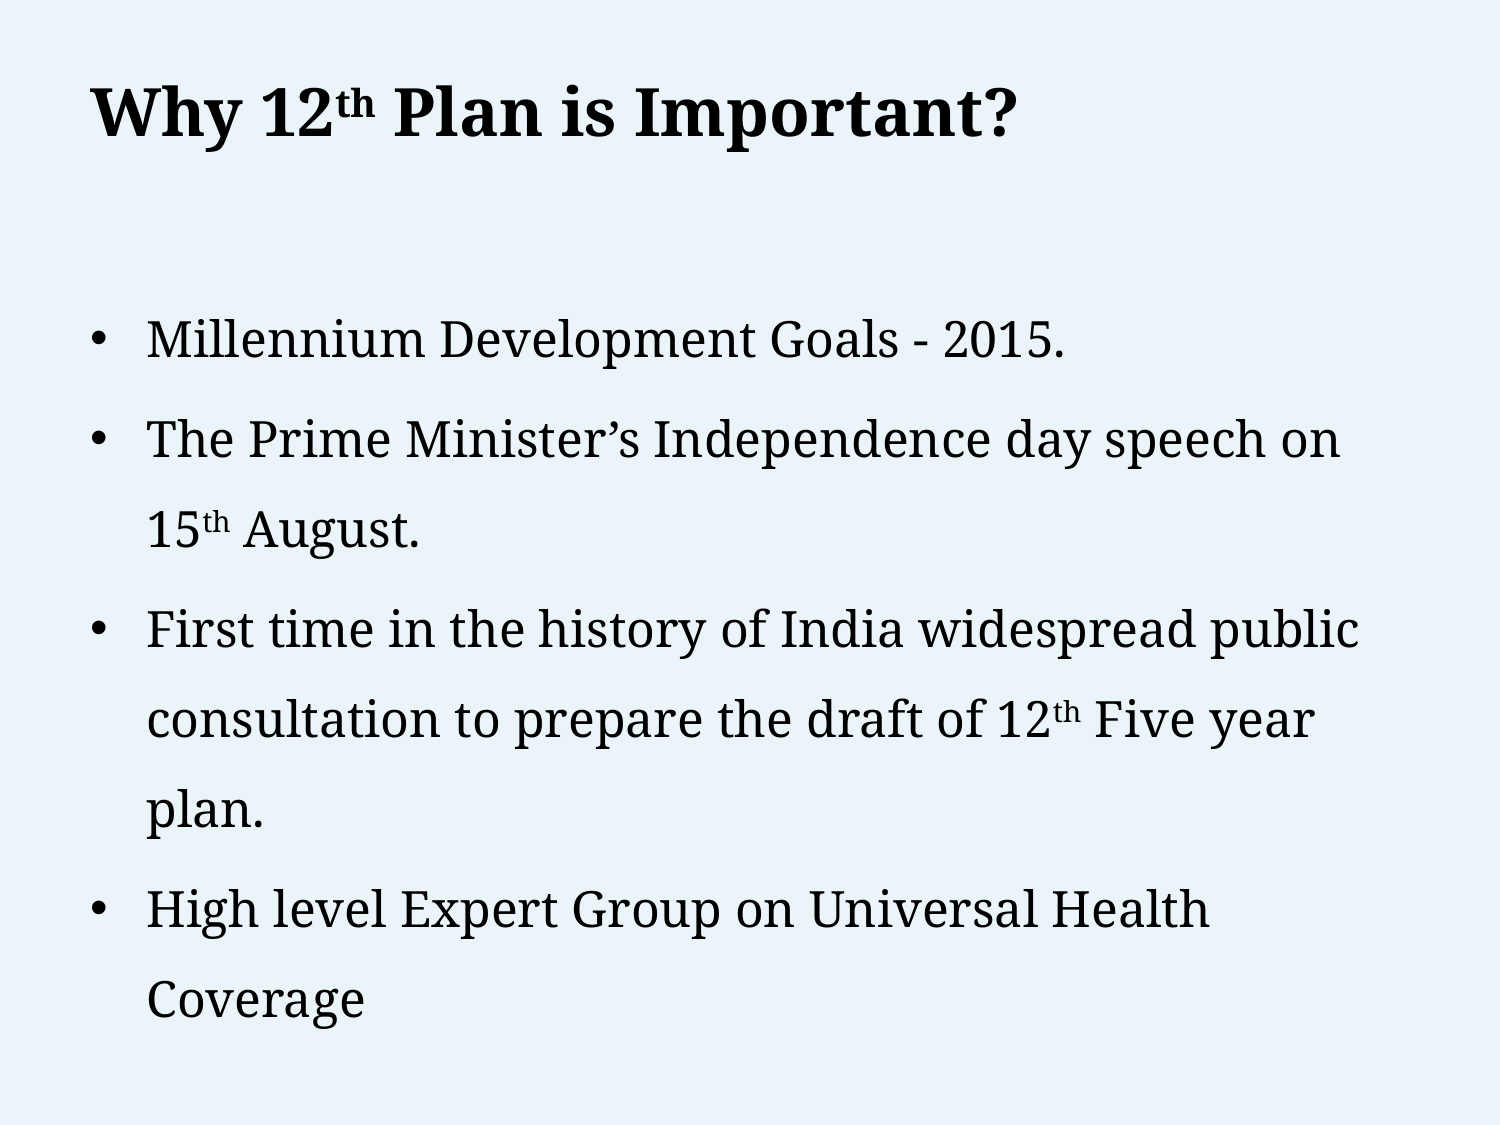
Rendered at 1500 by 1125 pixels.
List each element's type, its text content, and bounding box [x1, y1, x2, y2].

title Why 12th Plan is Important? [75, 45, 1250, 175]
list Millennium Development Goals - 2015. The Prime Minister’s Independence day speech on 15th August. First time in the history of India widespread public consultation to prepare the draft of 12th Five year plan. High level Expert Group on Universal Health Coverage [75, 200, 1425, 1038]
